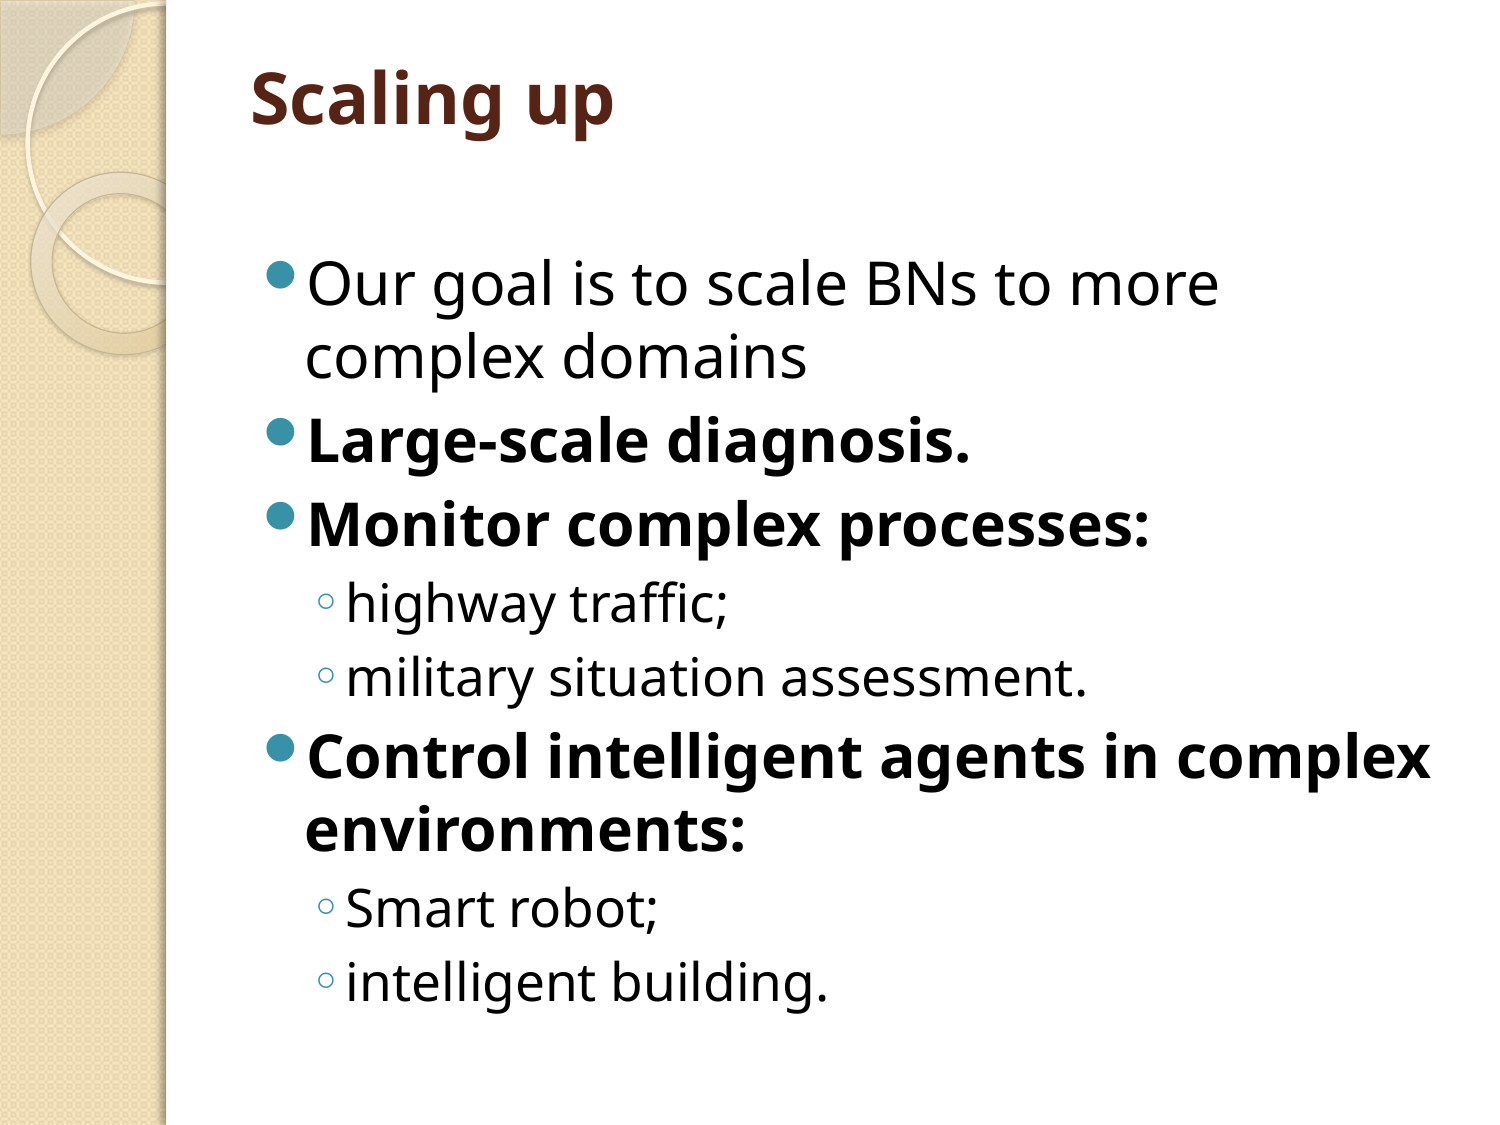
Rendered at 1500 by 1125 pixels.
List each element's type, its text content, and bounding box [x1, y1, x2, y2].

title Scaling up [235, 45, 1466, 233]
list Our goal is to scale BNs to more complex domains Large-scale diagnosis. Monitor complex processes: highway traffic; military situation assessment. Control intelligent agents in complex environments: Smart robot; intelligent building. [235, 237, 1466, 1025]
